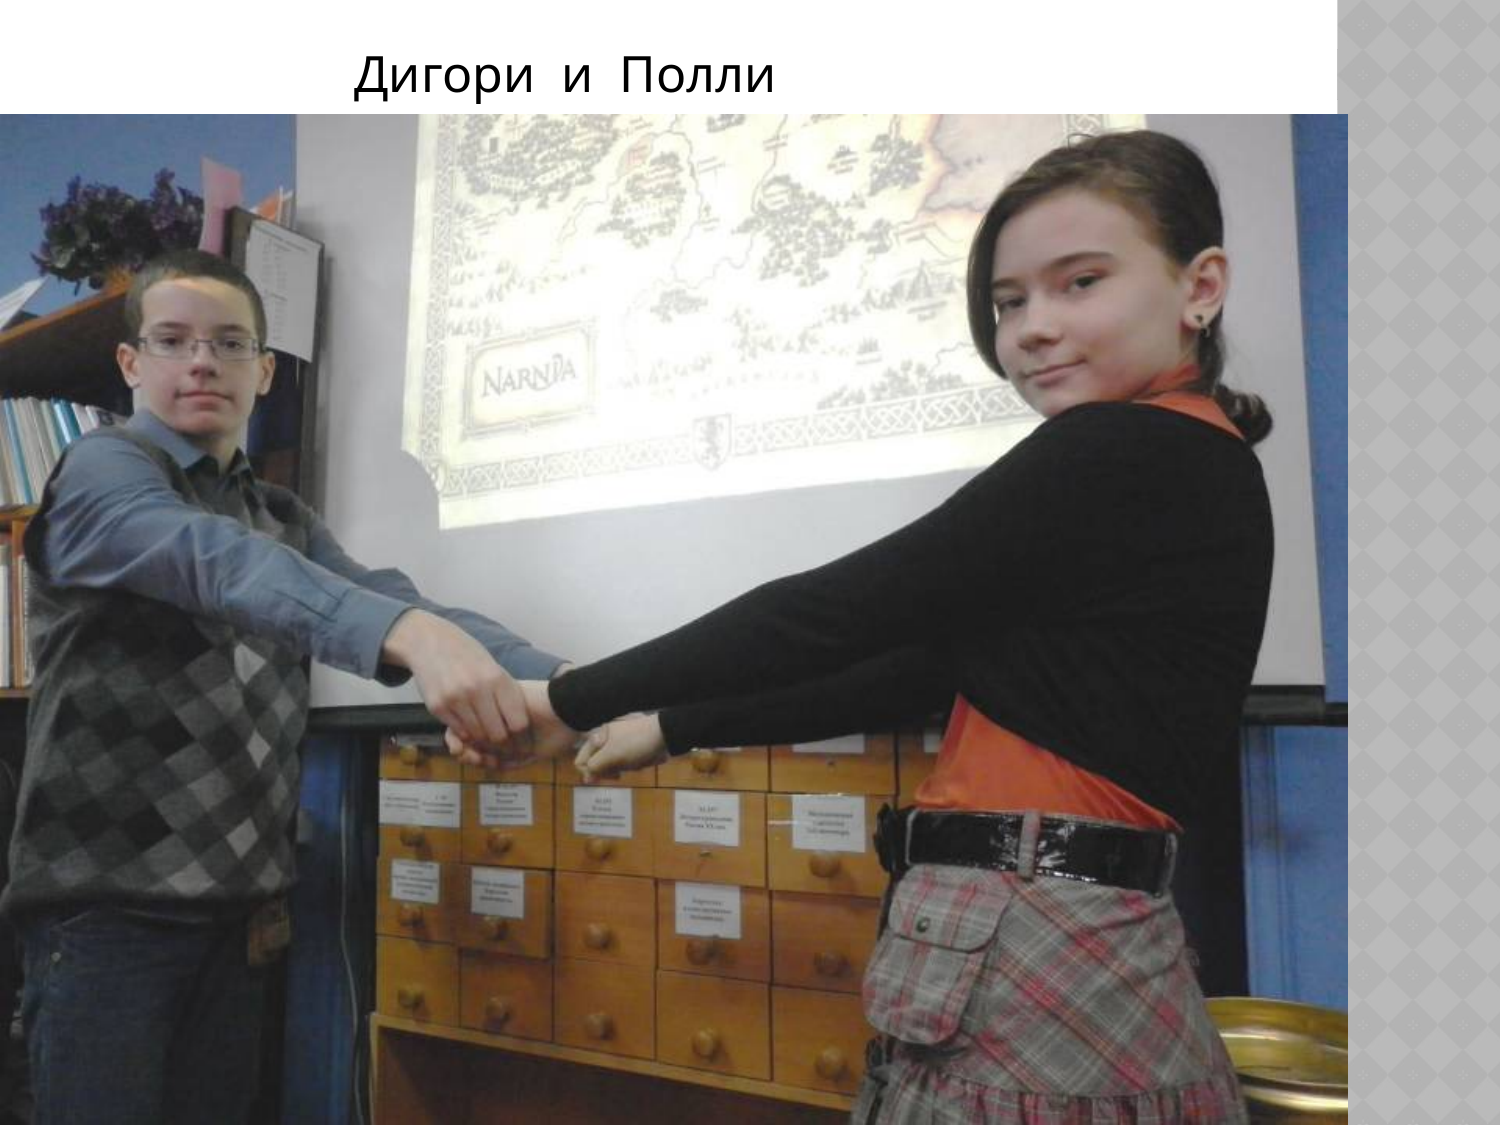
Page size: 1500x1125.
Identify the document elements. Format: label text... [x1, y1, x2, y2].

text_box Дигори и Полли [339, 35, 926, 110]
picture [0, 113, 1348, 1125]
